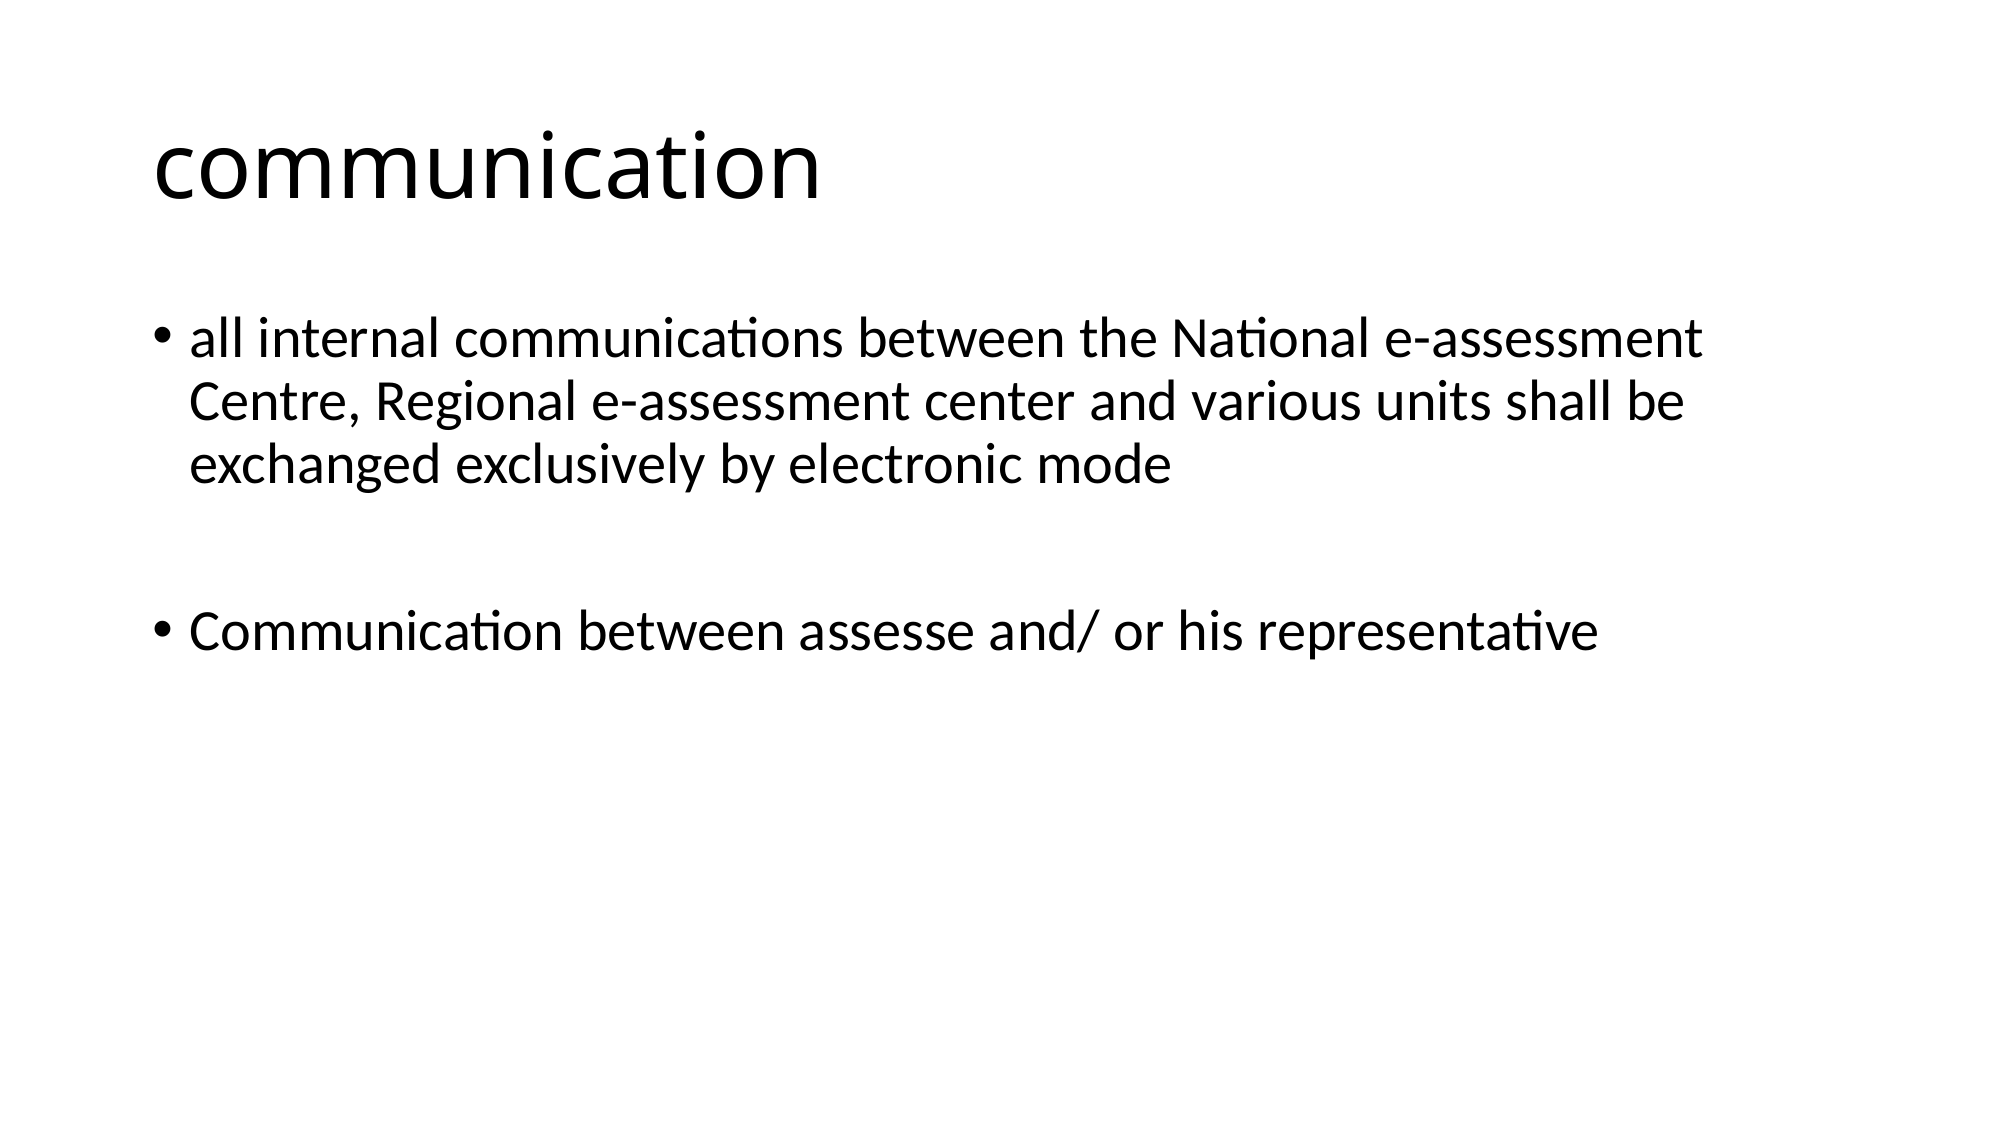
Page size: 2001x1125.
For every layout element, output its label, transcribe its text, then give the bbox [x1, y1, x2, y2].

title communication [137, 59, 1863, 278]
list all internal communications between the National e-assessment Centre, Regional e-assessment center and various units shall be exchanged exclusively by electronic mode Communication between assesse and/ or his representative [137, 299, 1863, 1014]
